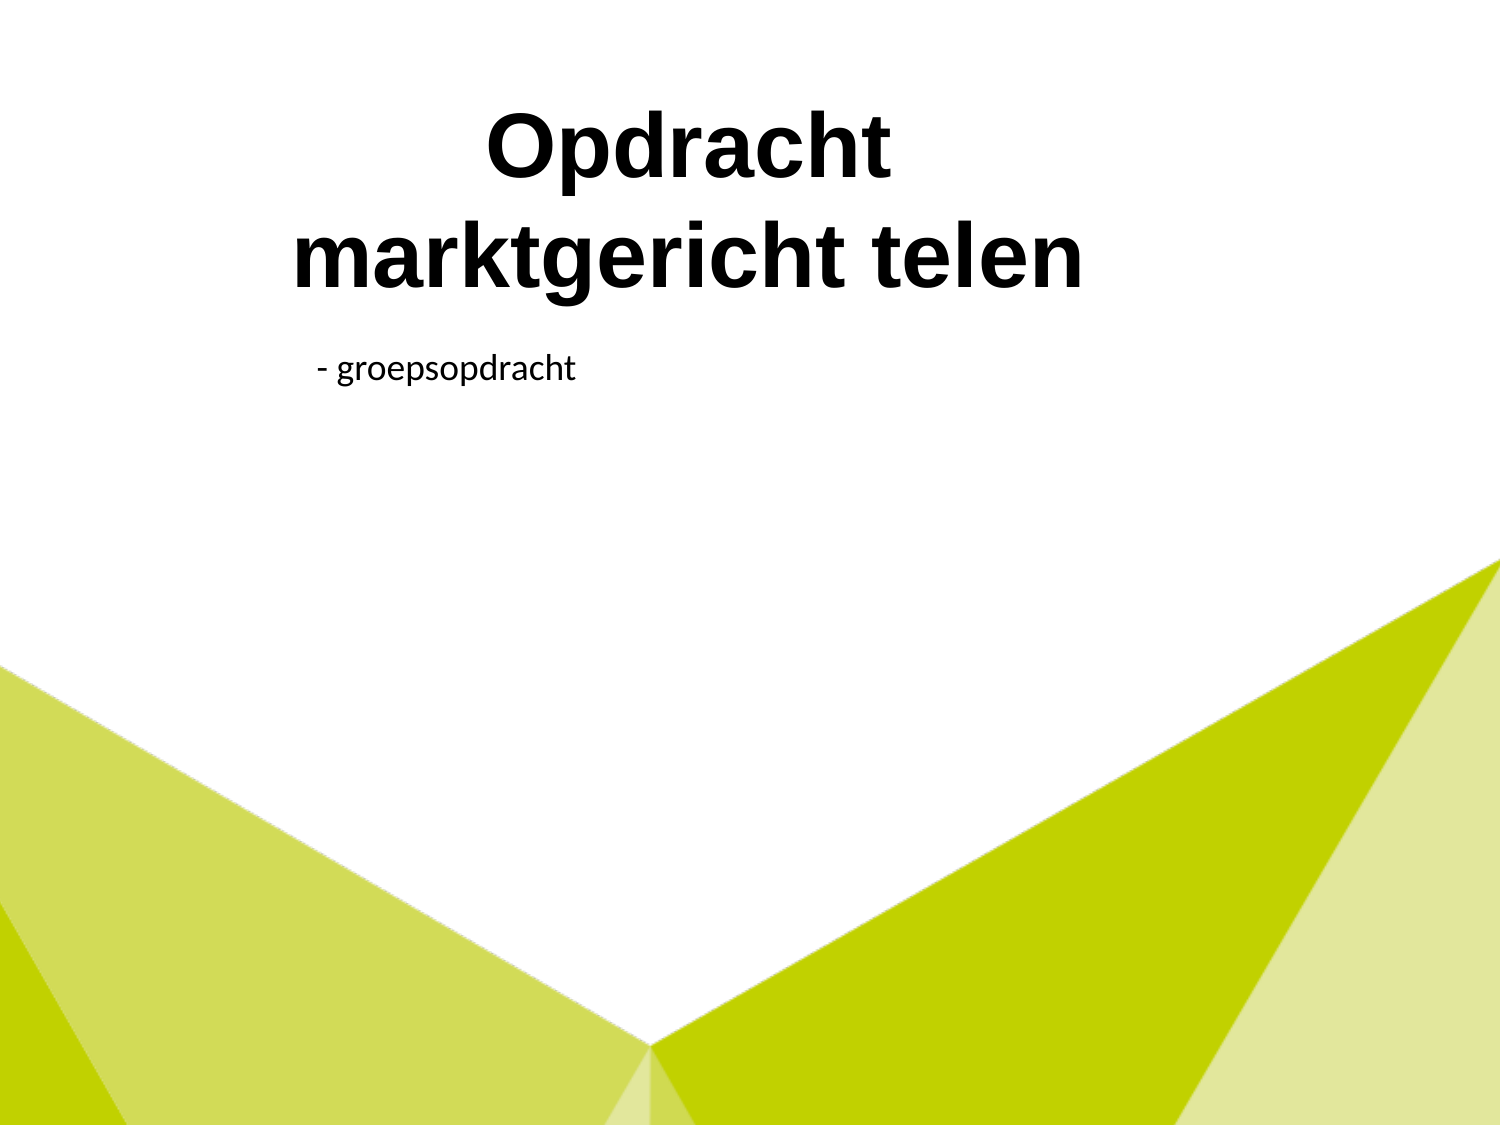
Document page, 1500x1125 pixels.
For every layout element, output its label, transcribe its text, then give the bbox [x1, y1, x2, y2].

text_box [73, 270, 1462, 377]
text_box - groepsopdracht [301, 335, 1150, 441]
text_box Opdracht marktgericht telen [202, 78, 1175, 270]
picture [0, 485, 1500, 1125]
